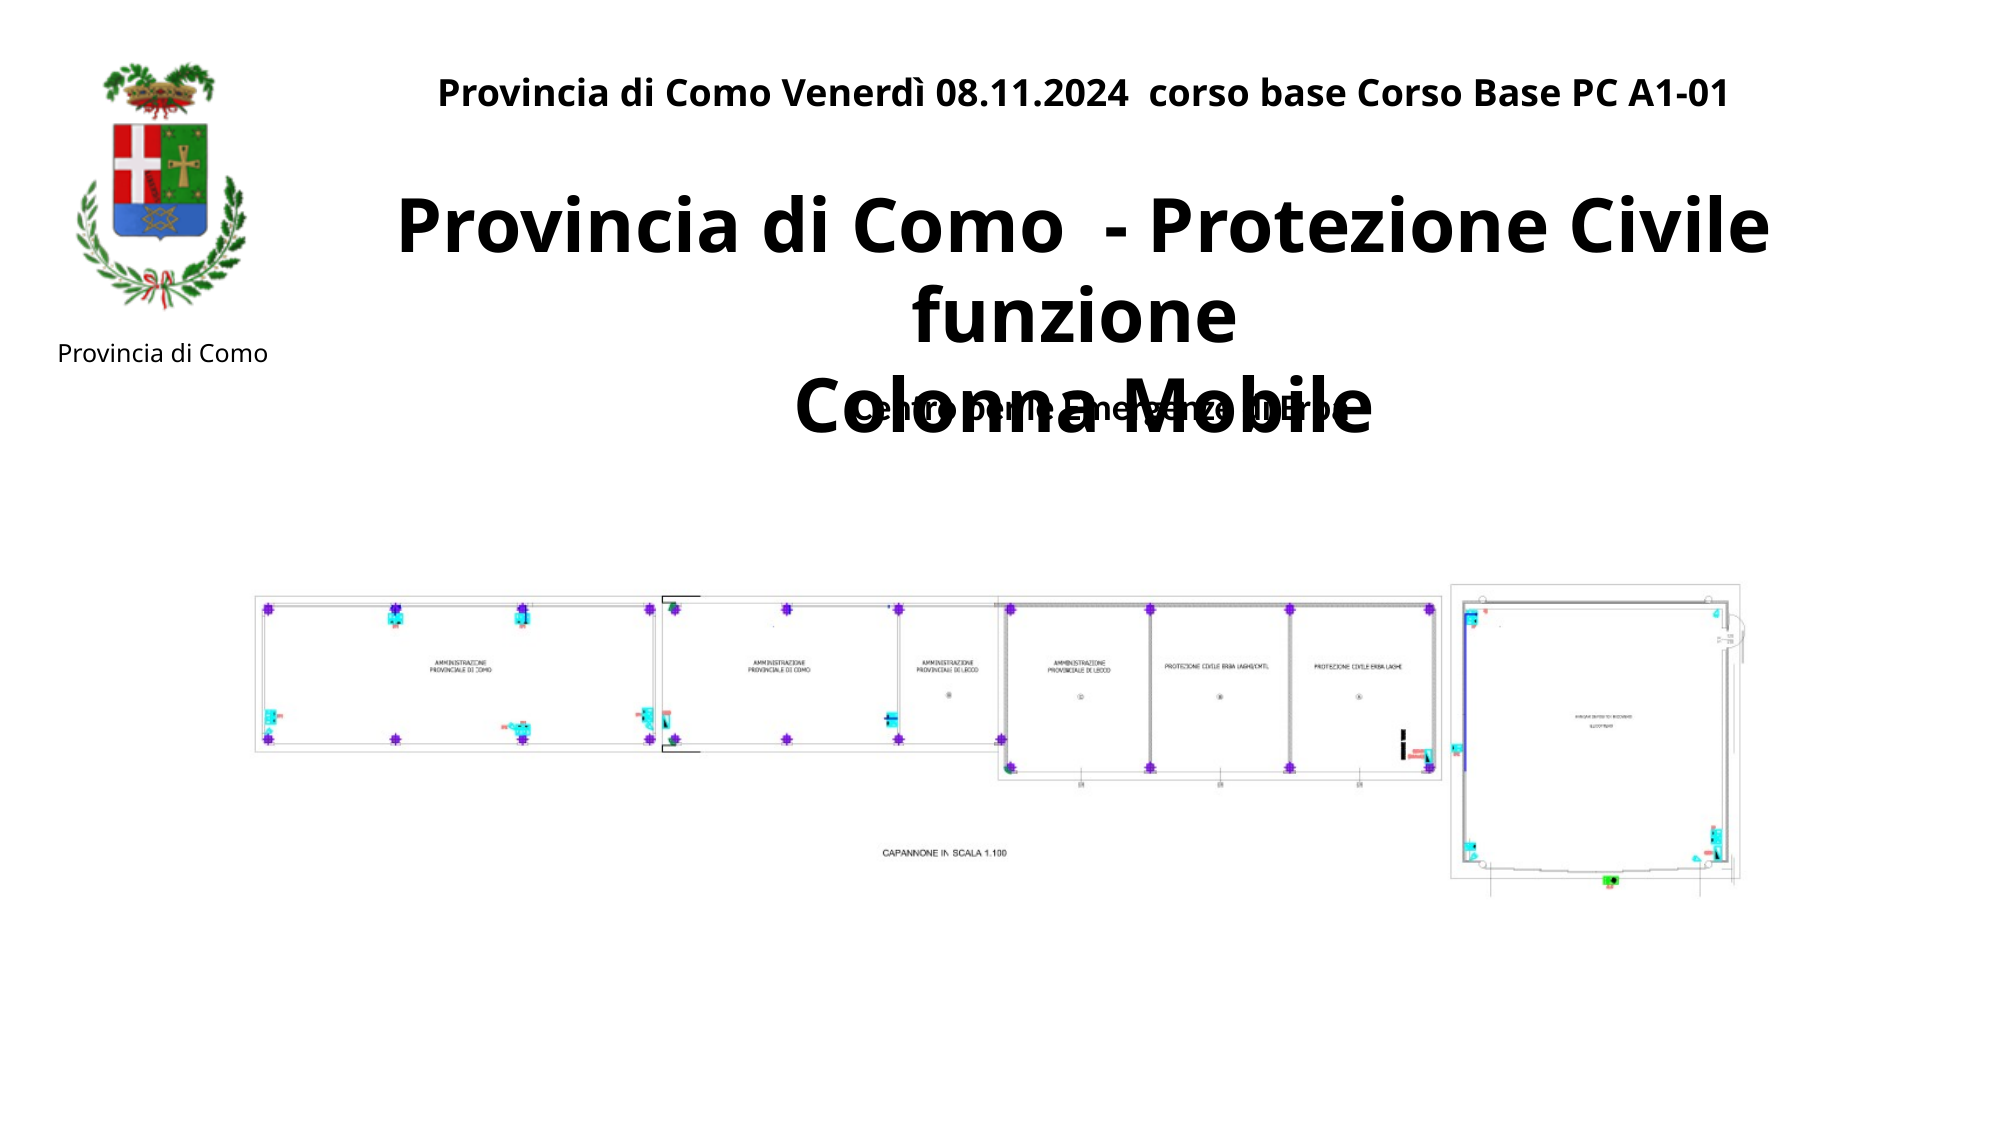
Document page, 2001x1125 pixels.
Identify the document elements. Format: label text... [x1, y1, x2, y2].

text_box Provincia di Como Venerdì 08.11.2024 corso base Corso Base PC A1-01 [413, 61, 1756, 170]
text_box Provincia di Como - Protezione Civile funzione Colonna Mobile [257, 170, 1913, 440]
text_box Centro per le Emergenze di Erba [287, 375, 1916, 506]
picture [222, 440, 1778, 1015]
picture [36, 61, 288, 313]
text_box Provincia di Como [39, 329, 257, 375]
